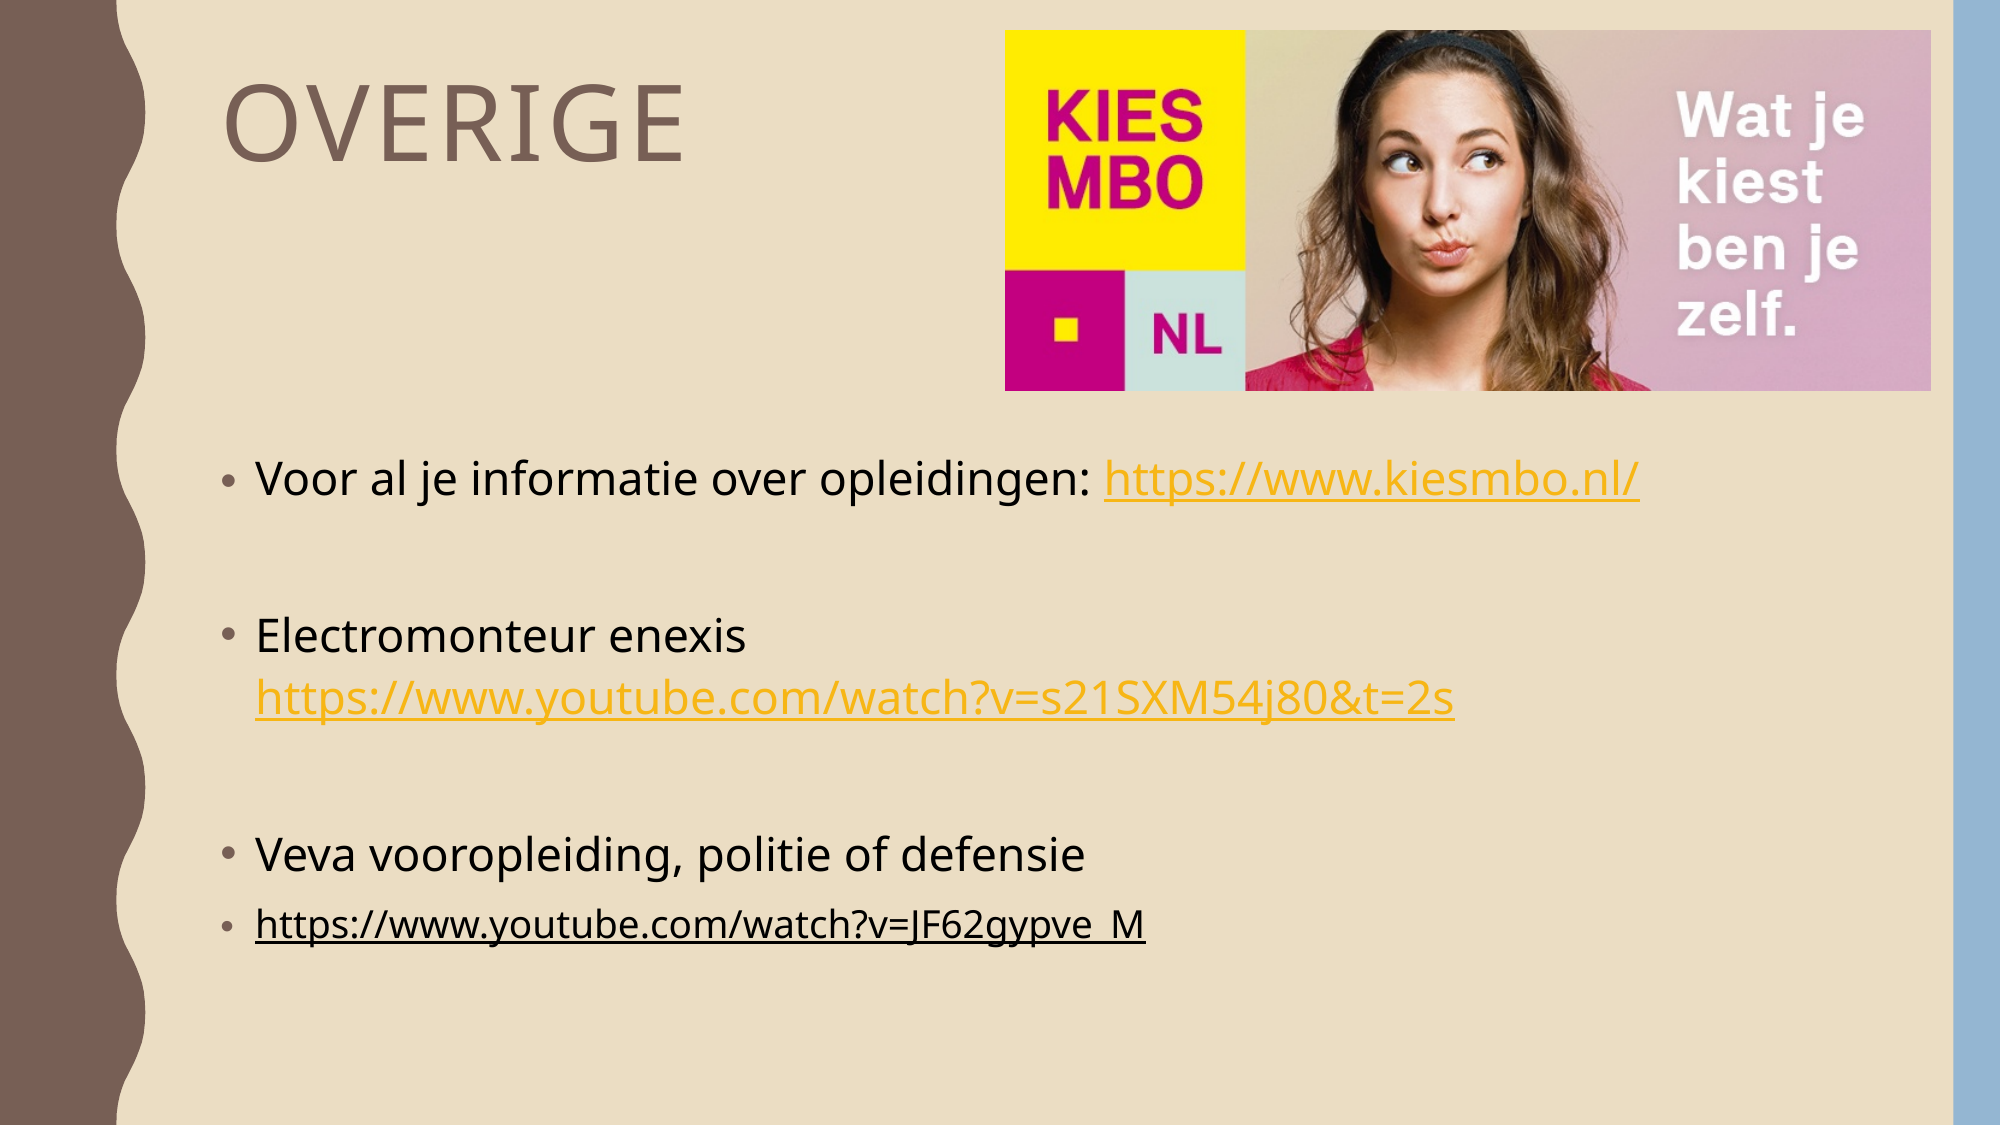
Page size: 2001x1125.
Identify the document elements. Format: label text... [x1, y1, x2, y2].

list Voor al je informatie over opleidingen: https://www.kiesmbo.nl/ Electromonteur enexis https://www.youtube.com/watch?v=s21SXM54j80&t=2s Veva vooropleiding, politie of defensie https://www.youtube.com/watch?v=JF62gypve_M [205, 375, 1875, 965]
picture [1004, 30, 1931, 391]
title Overige [205, 62, 1004, 308]
